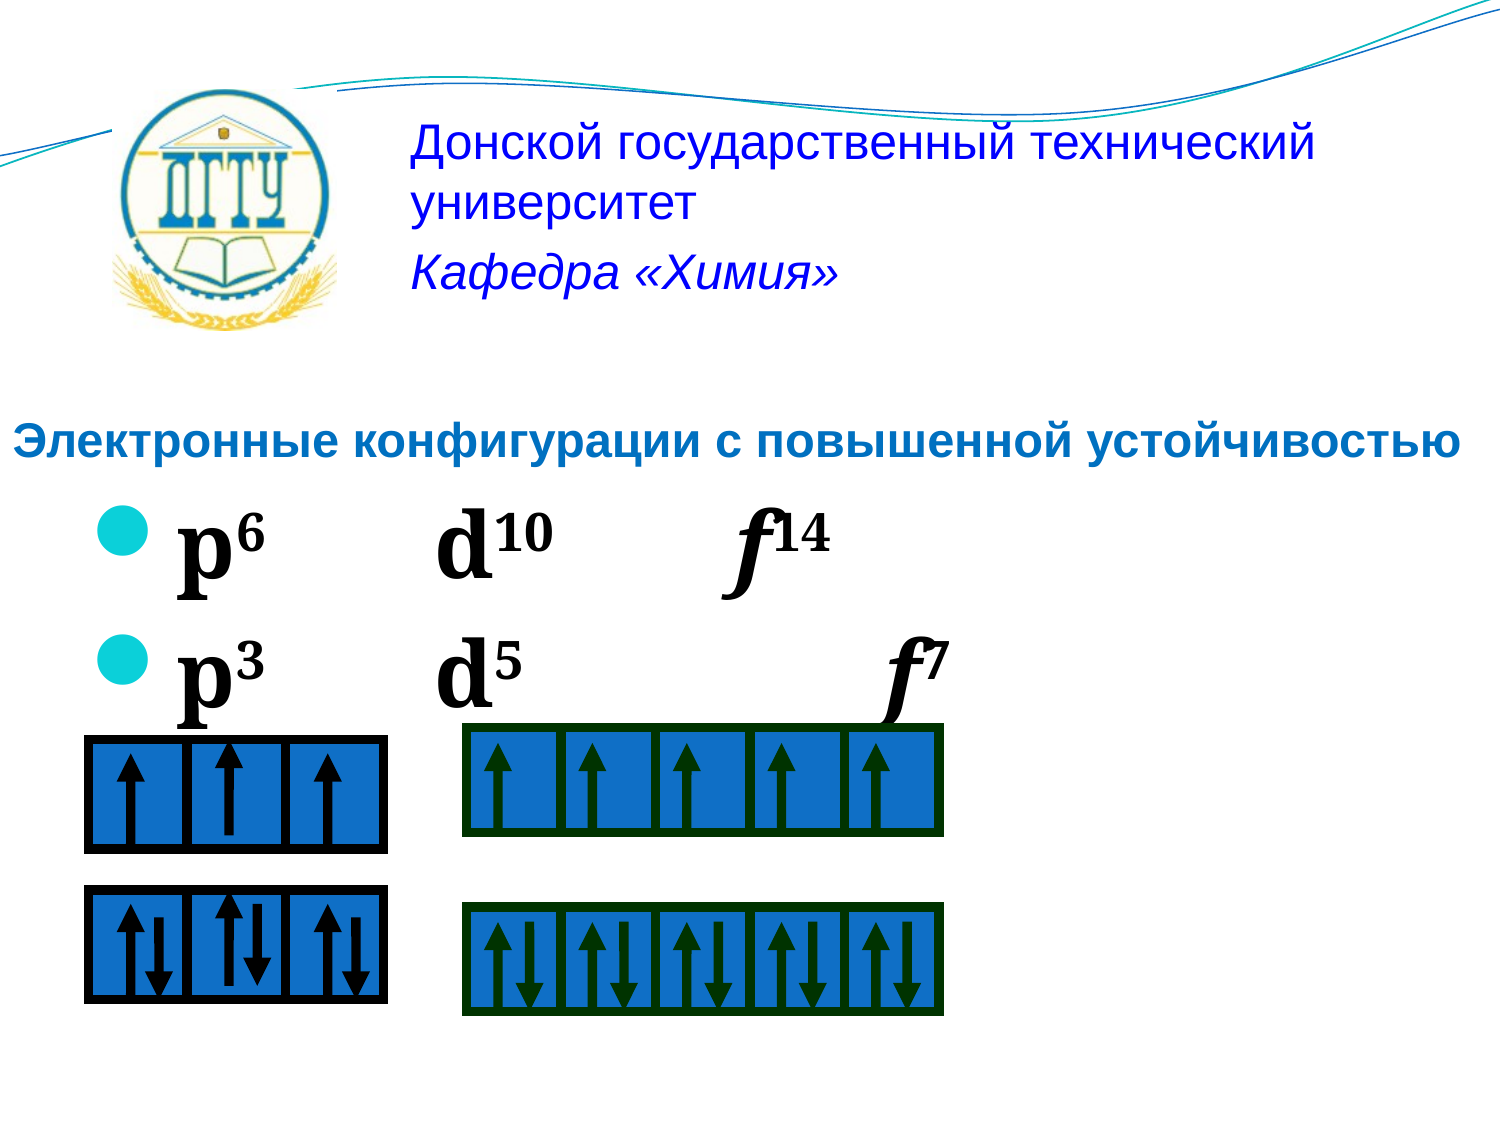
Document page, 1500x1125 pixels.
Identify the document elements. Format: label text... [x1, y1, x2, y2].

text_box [88, 739, 385, 1000]
picture [111, 89, 337, 332]
text_box Донской государственный технический университет Кафедра «Химия» [395, 101, 1447, 307]
title Электронные конфигурации с повышенной устойчивостью [0, 302, 1476, 469]
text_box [466, 727, 940, 1012]
list p6 d10 f14 p3 d5 f7 [74, 479, 1426, 1038]
